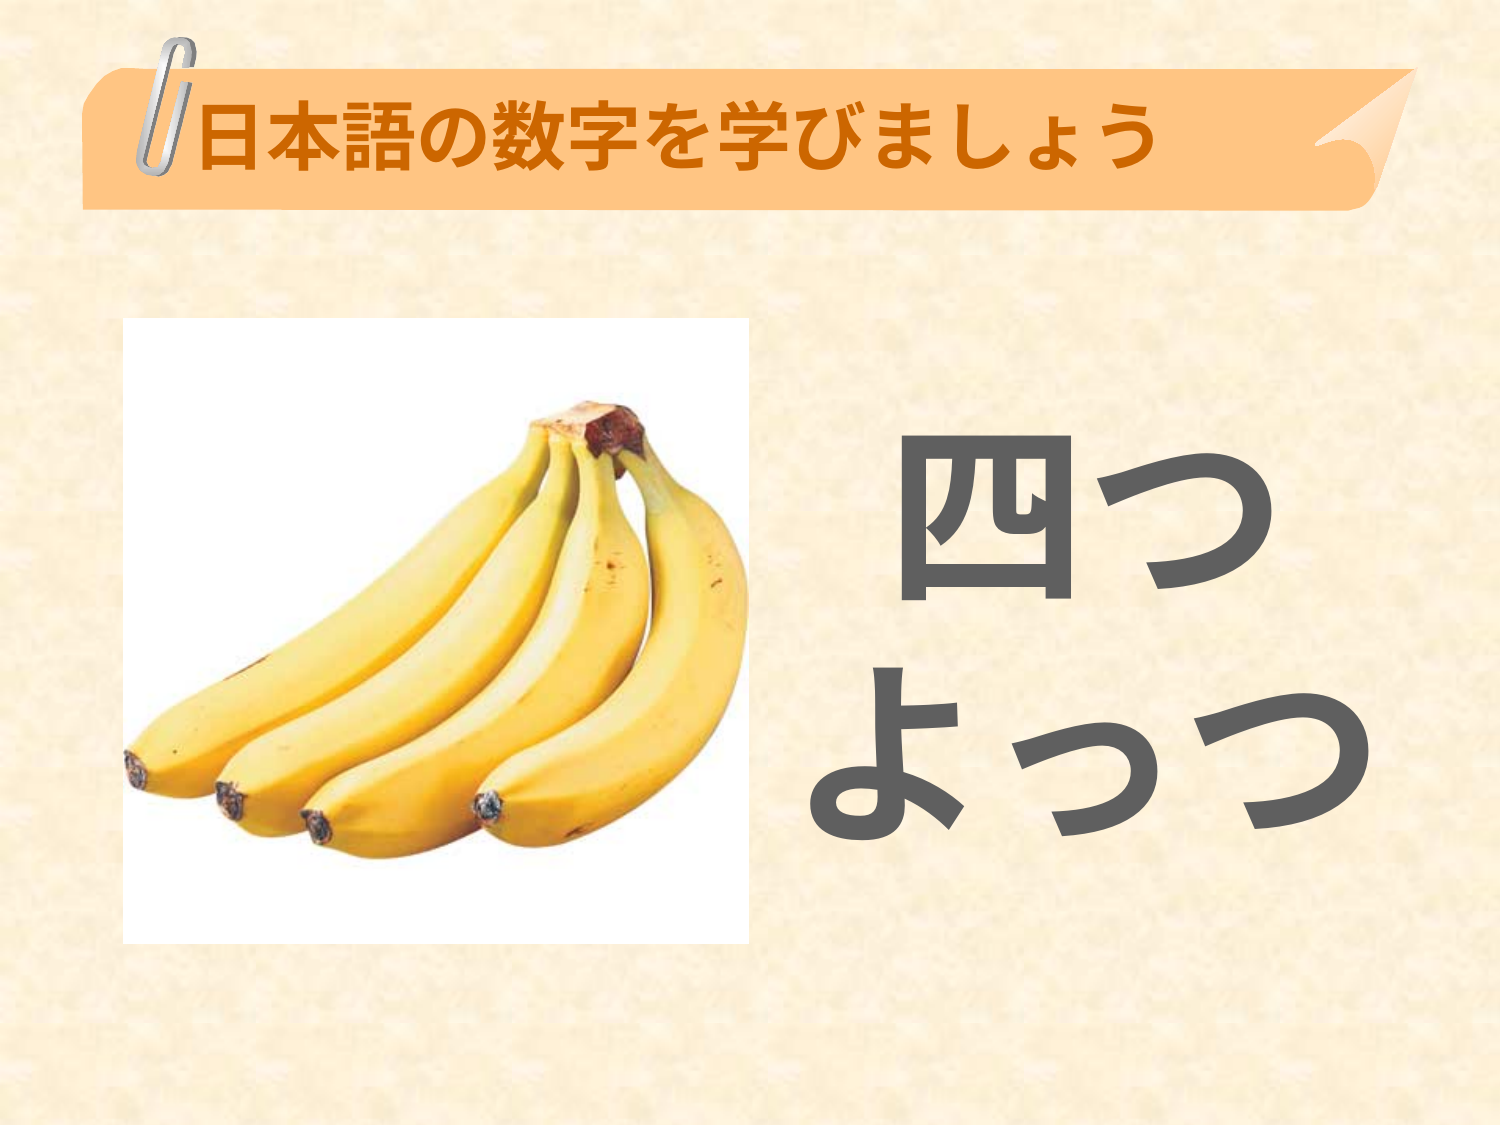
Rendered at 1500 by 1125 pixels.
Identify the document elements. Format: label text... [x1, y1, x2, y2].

title 日本語の数字を学びましょう [176, 64, 1415, 205]
text_box 四つ よっつ [755, 381, 1471, 877]
picture [0, 0, 1500, 1125]
